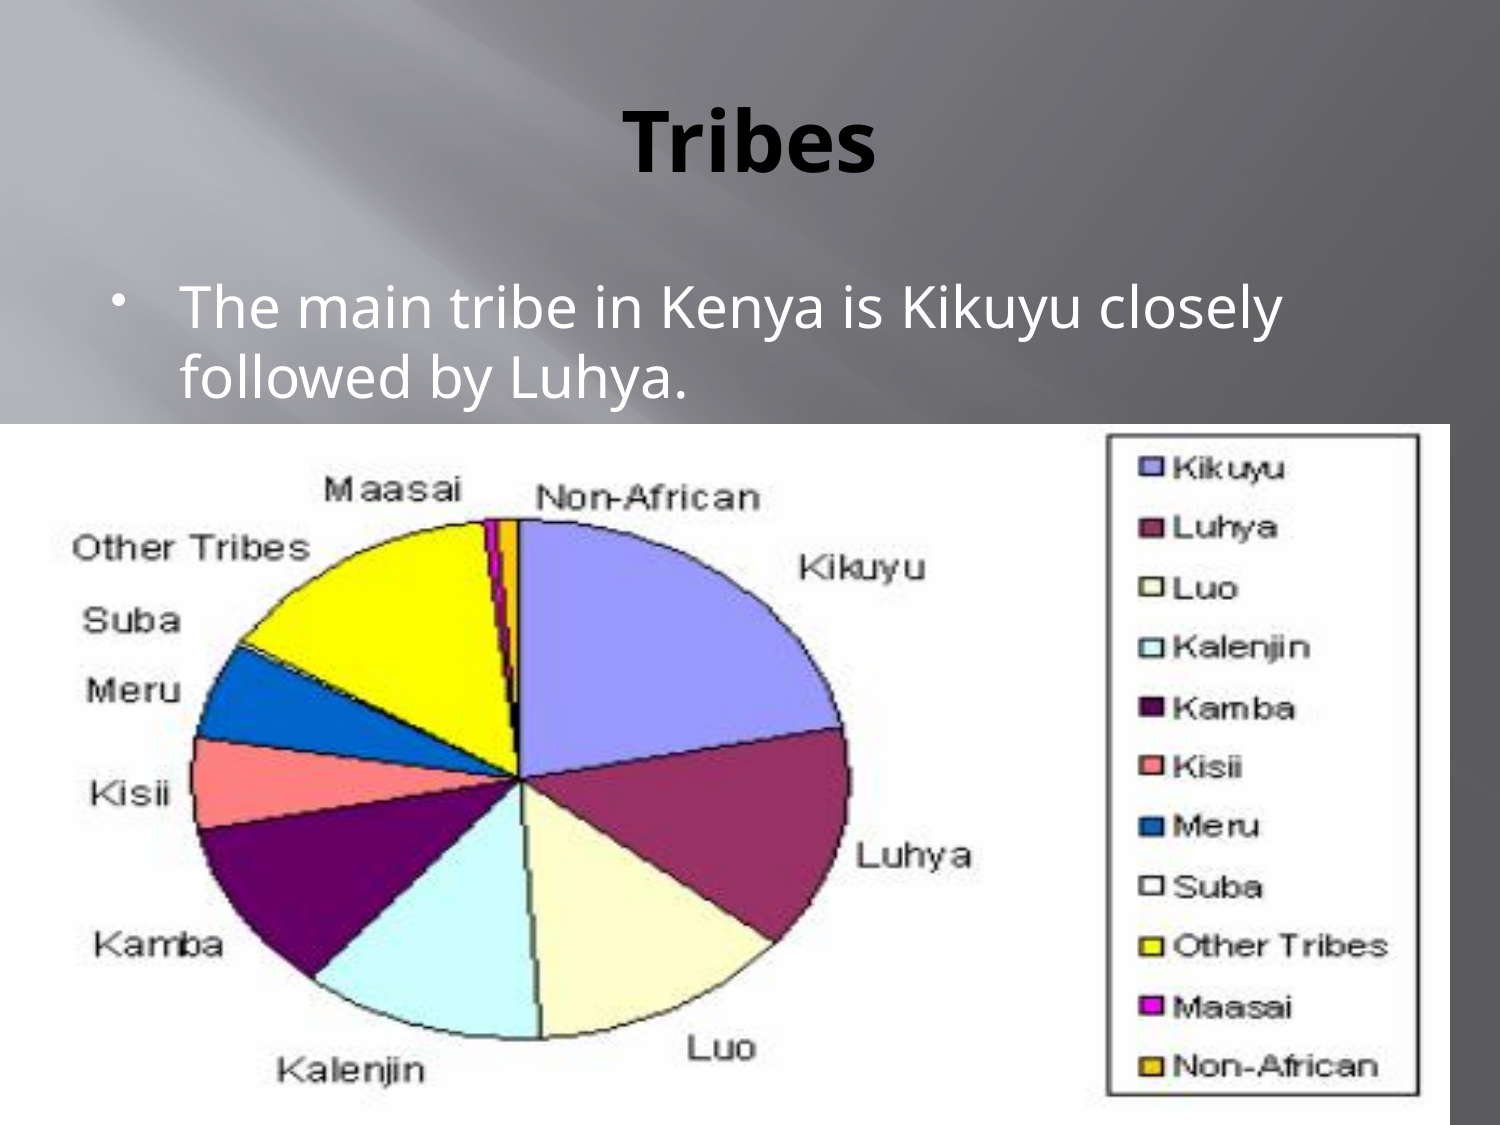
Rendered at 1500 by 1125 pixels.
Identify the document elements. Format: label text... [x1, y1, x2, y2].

title Tribes [75, 45, 1425, 233]
picture [0, 424, 1451, 1125]
list The main tribe in Kenya is Kikuyu closely followed by Luhya. [75, 262, 1425, 424]
